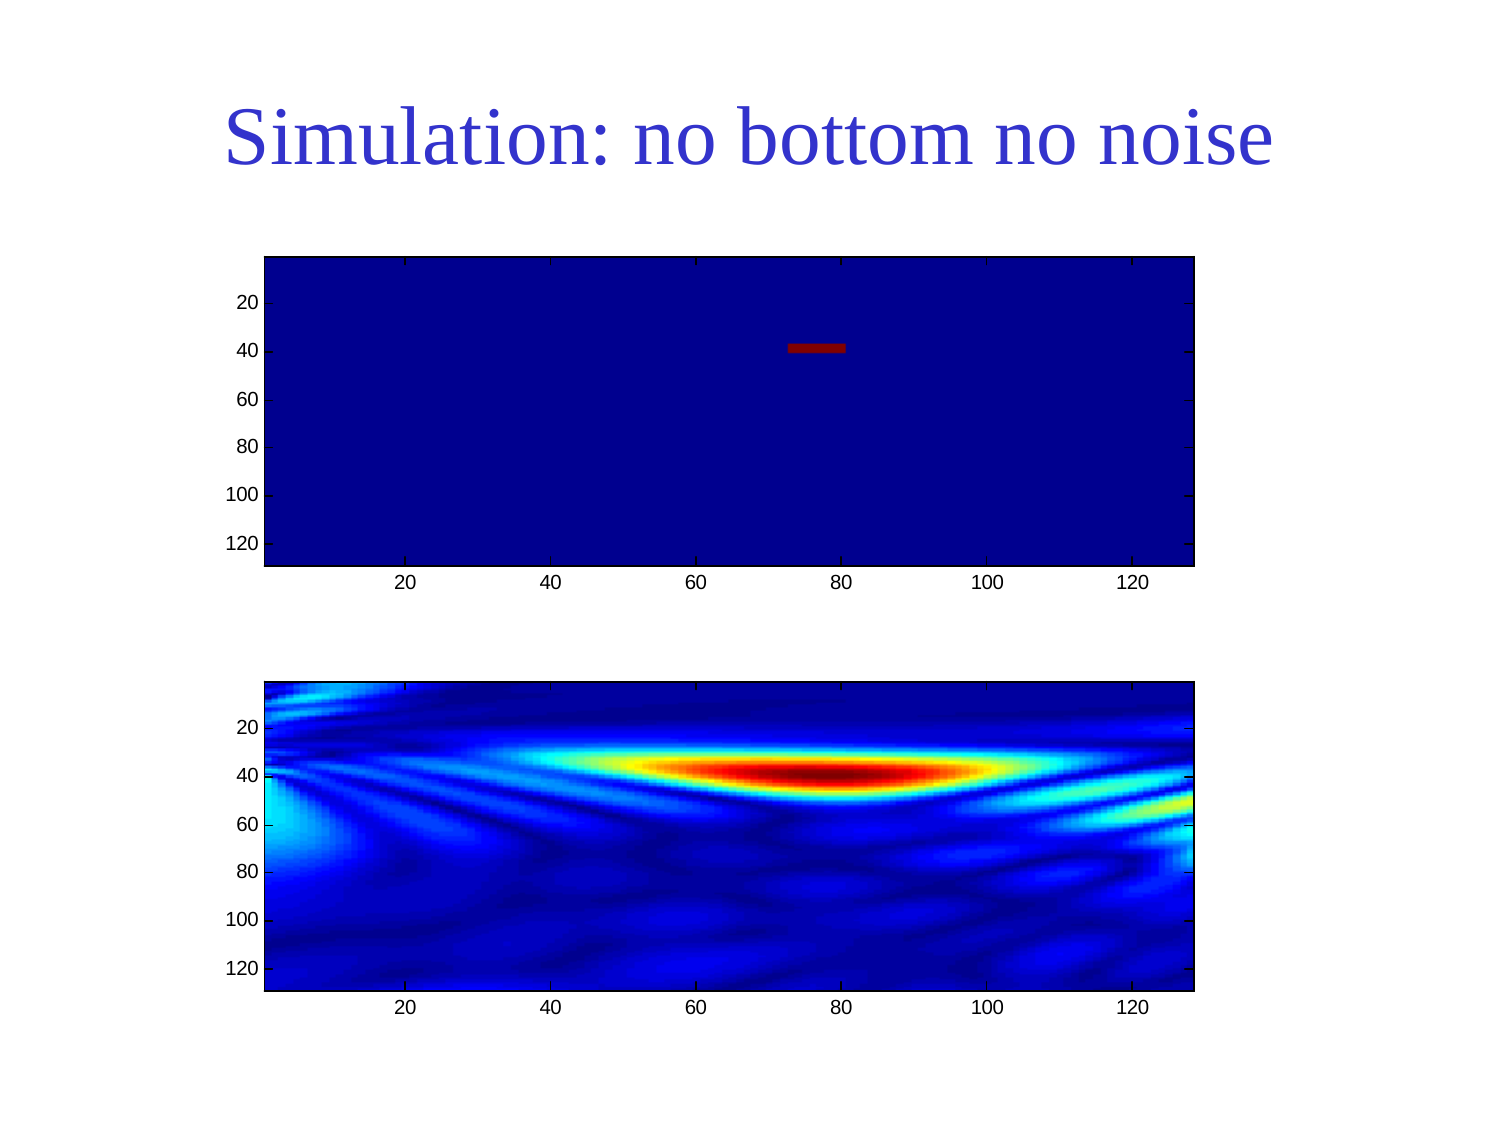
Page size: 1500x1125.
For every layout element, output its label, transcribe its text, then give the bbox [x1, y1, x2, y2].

title Simulation: no bottom no noise [112, 37, 1388, 226]
picture [107, 189, 1309, 1090]
